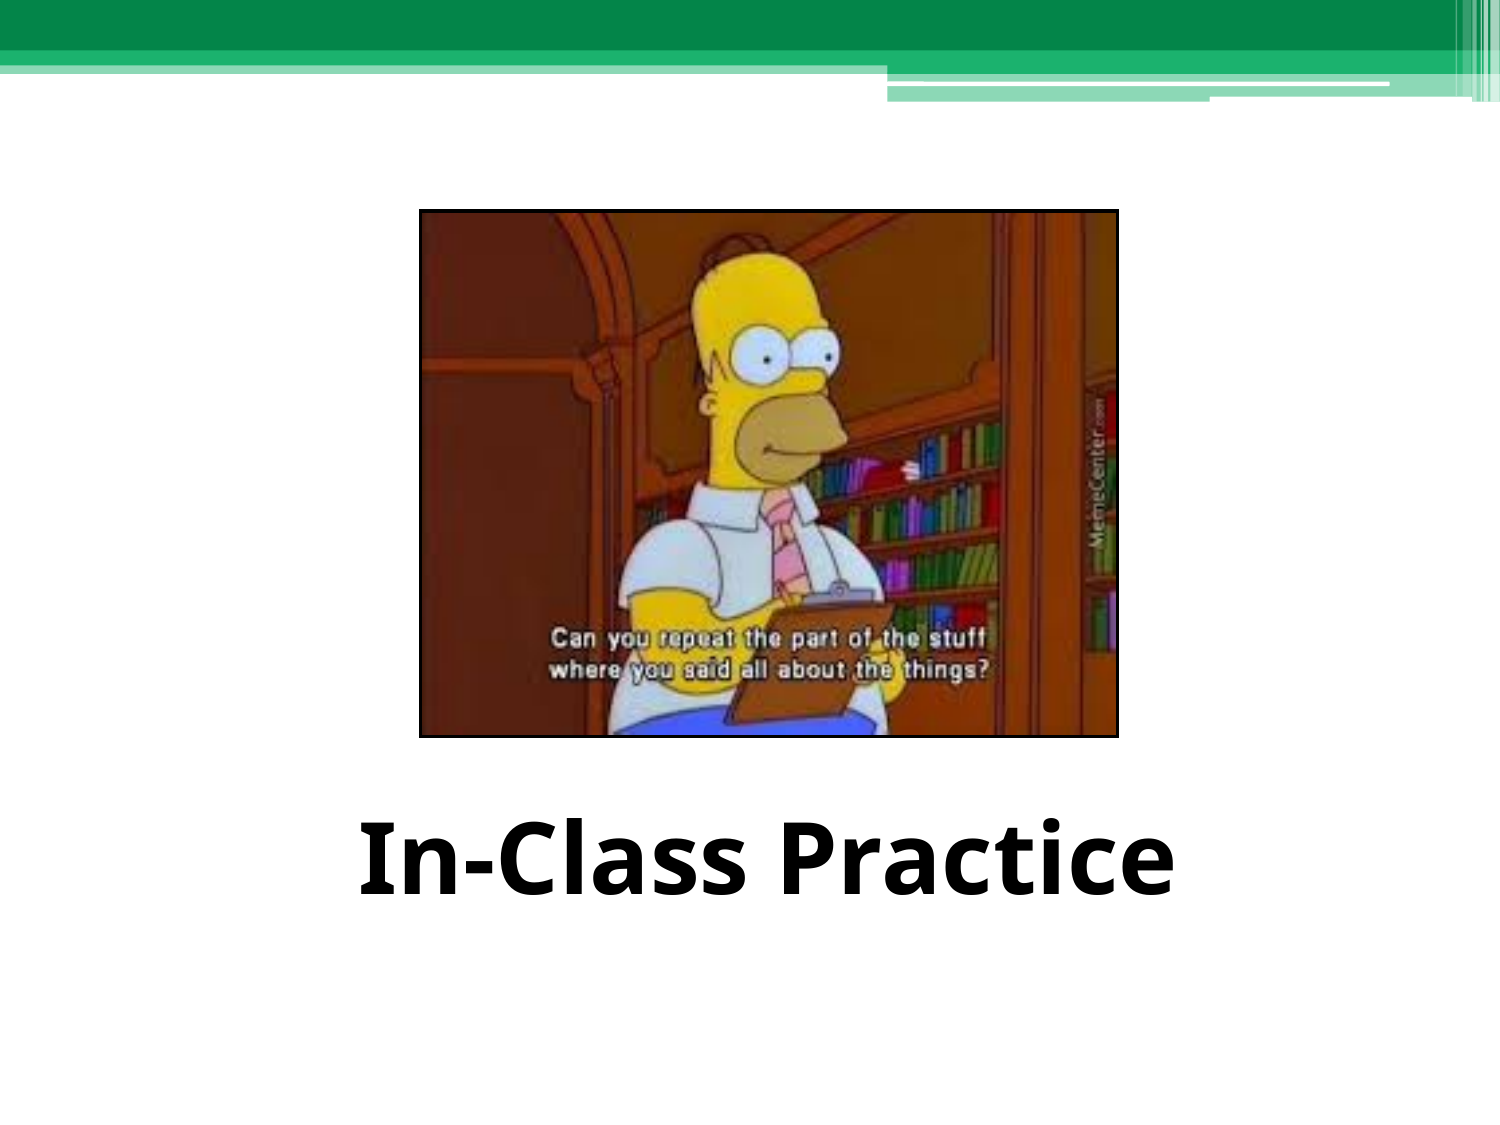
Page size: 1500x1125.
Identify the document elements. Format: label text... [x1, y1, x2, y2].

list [421, 212, 1116, 735]
text_box In-Class Practice [146, 787, 1392, 923]
